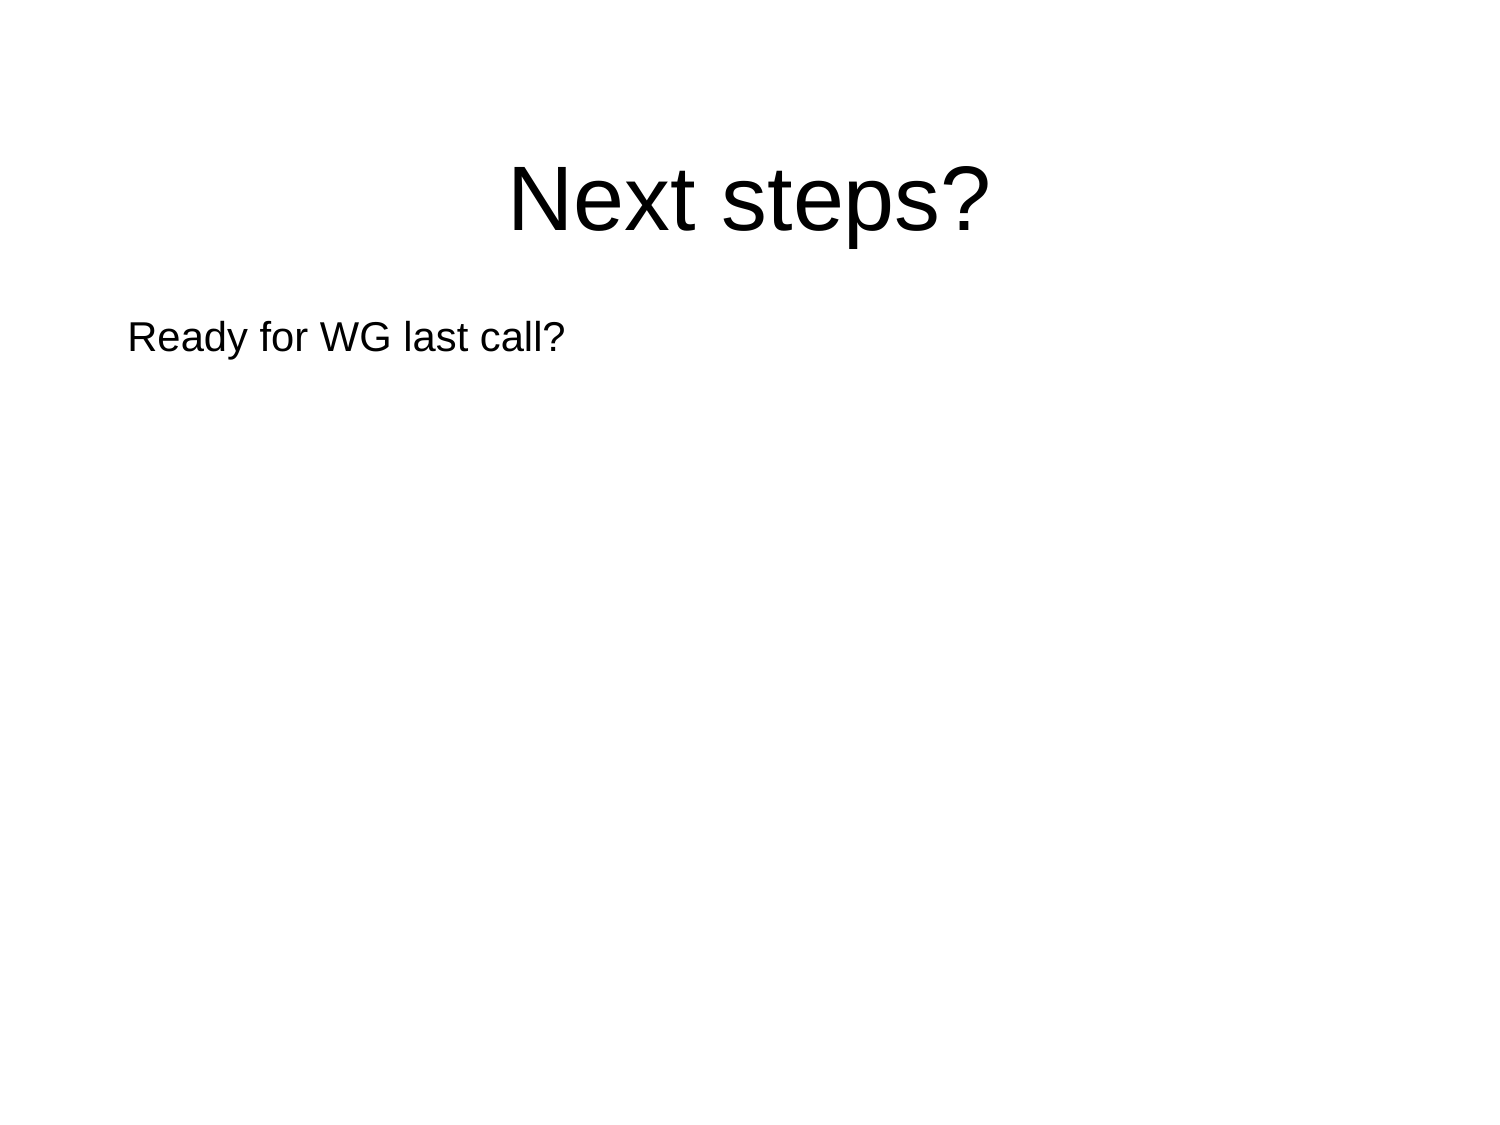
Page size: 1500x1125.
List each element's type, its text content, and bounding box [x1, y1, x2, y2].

list Ready for WG last call? [112, 302, 1388, 978]
title Next steps? [112, 99, 1388, 288]
